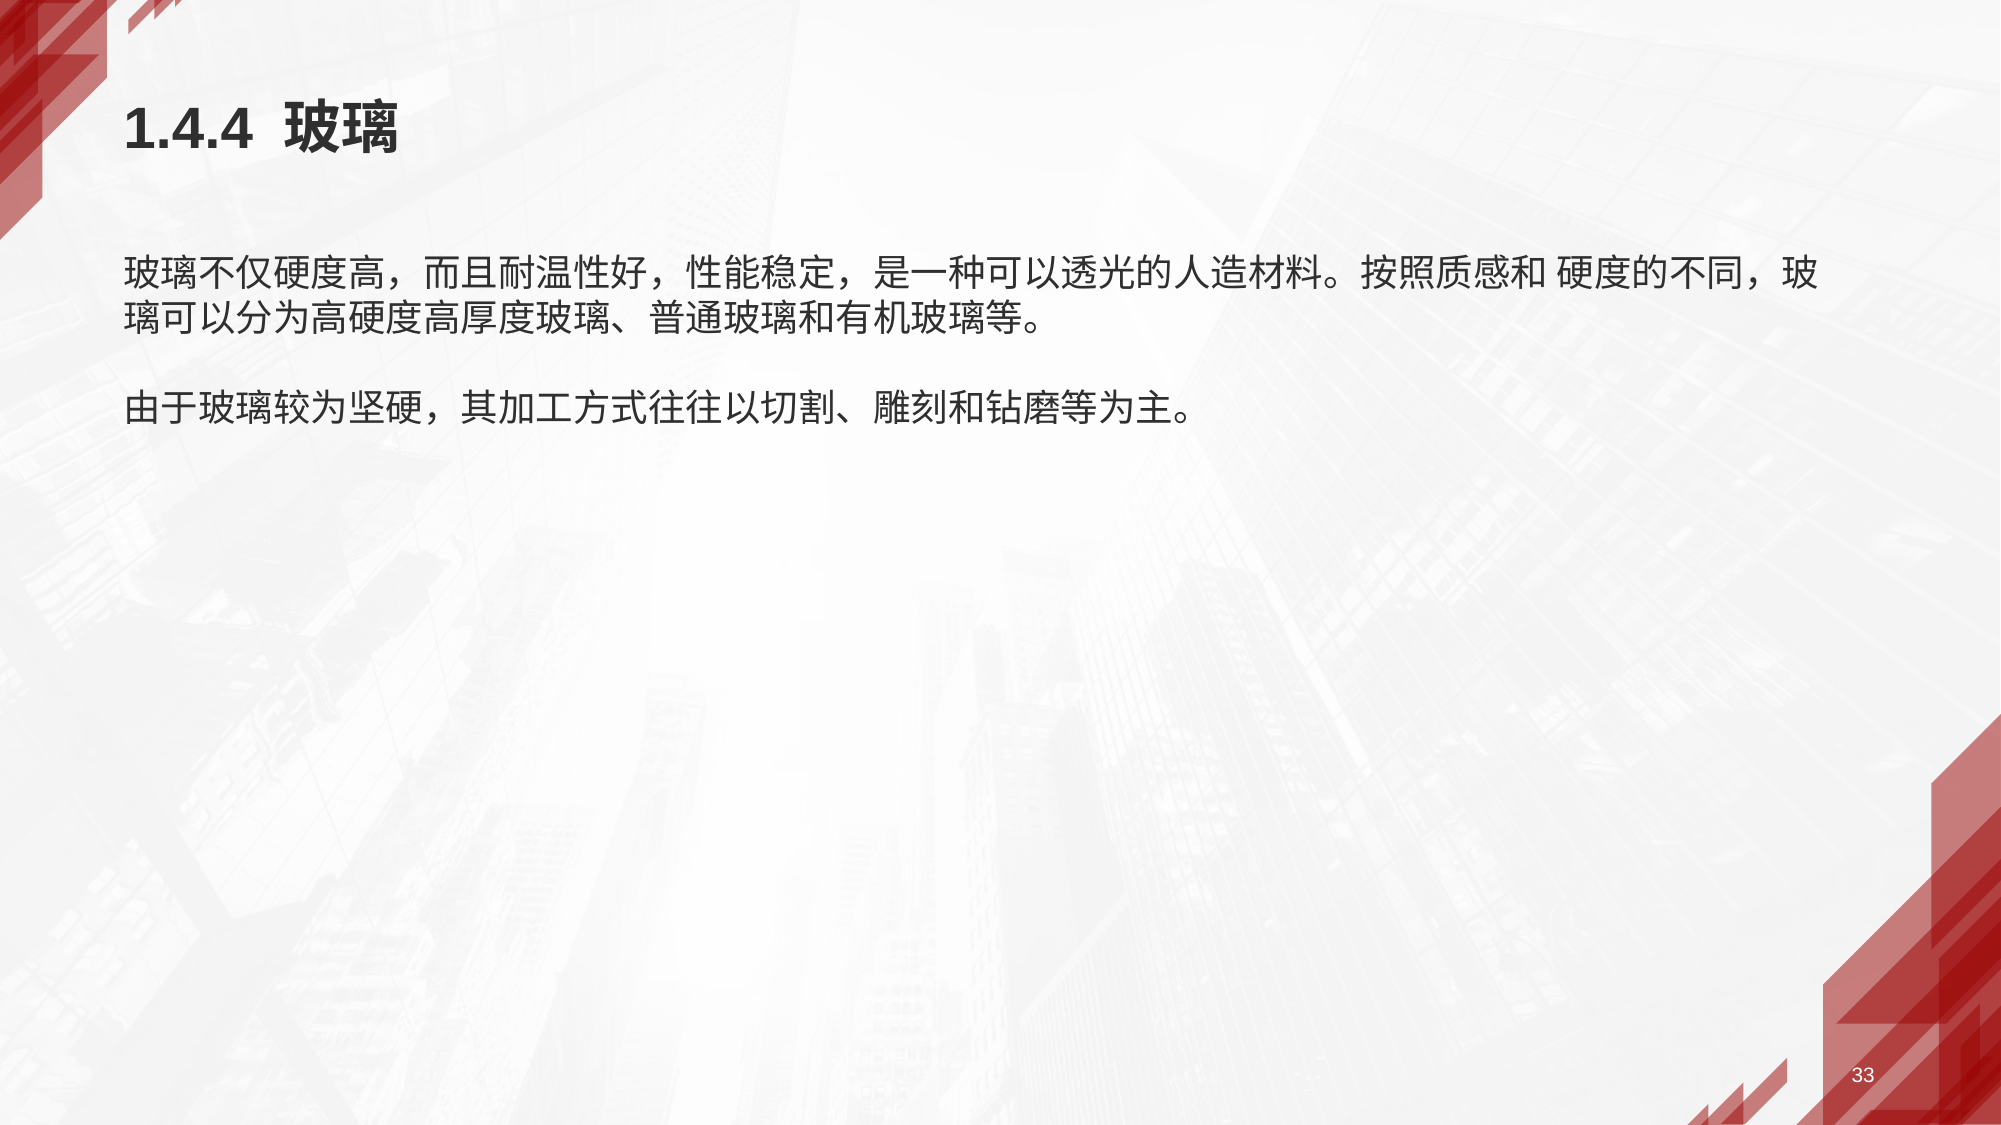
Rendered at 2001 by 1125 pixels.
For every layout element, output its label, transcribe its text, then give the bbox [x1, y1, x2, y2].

title 1.4.4 玻璃 [108, 81, 1890, 169]
slide_number 33 [1452, 1056, 1890, 1092]
text_box 玻璃不仅硬度高，而且耐温性好，性能稳定，是一种可以透光的人造材料。按照质感和 硬度的不同，玻璃可以分为高硬度高厚度玻璃、普通玻璃和有机玻璃等。 由于玻璃较为坚硬，其加工方式往往以切割、雕刻和钻磨等为主。 [108, 241, 1867, 437]
